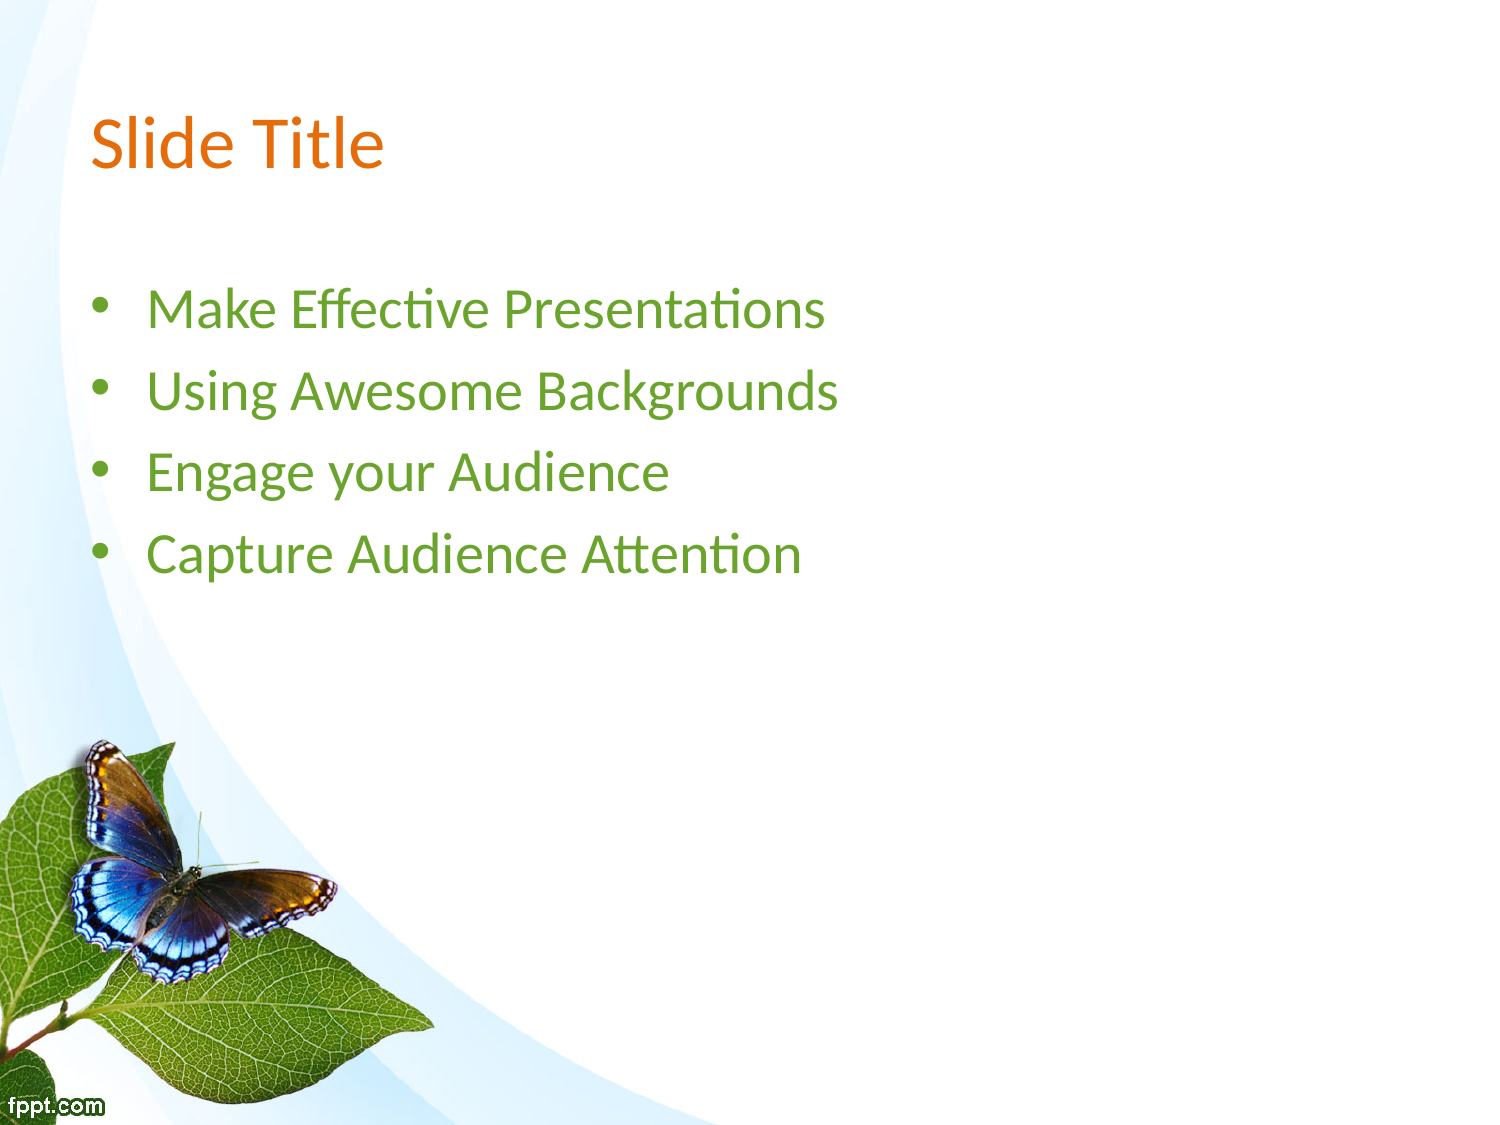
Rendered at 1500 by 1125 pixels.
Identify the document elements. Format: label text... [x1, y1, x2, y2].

title Slide Title [75, 45, 1425, 233]
picture [0, 0, 1500, 1125]
list Make Effective Presentations Using Awesome Backgrounds Engage your Audience Capture Audience Attention [75, 262, 1425, 1005]
